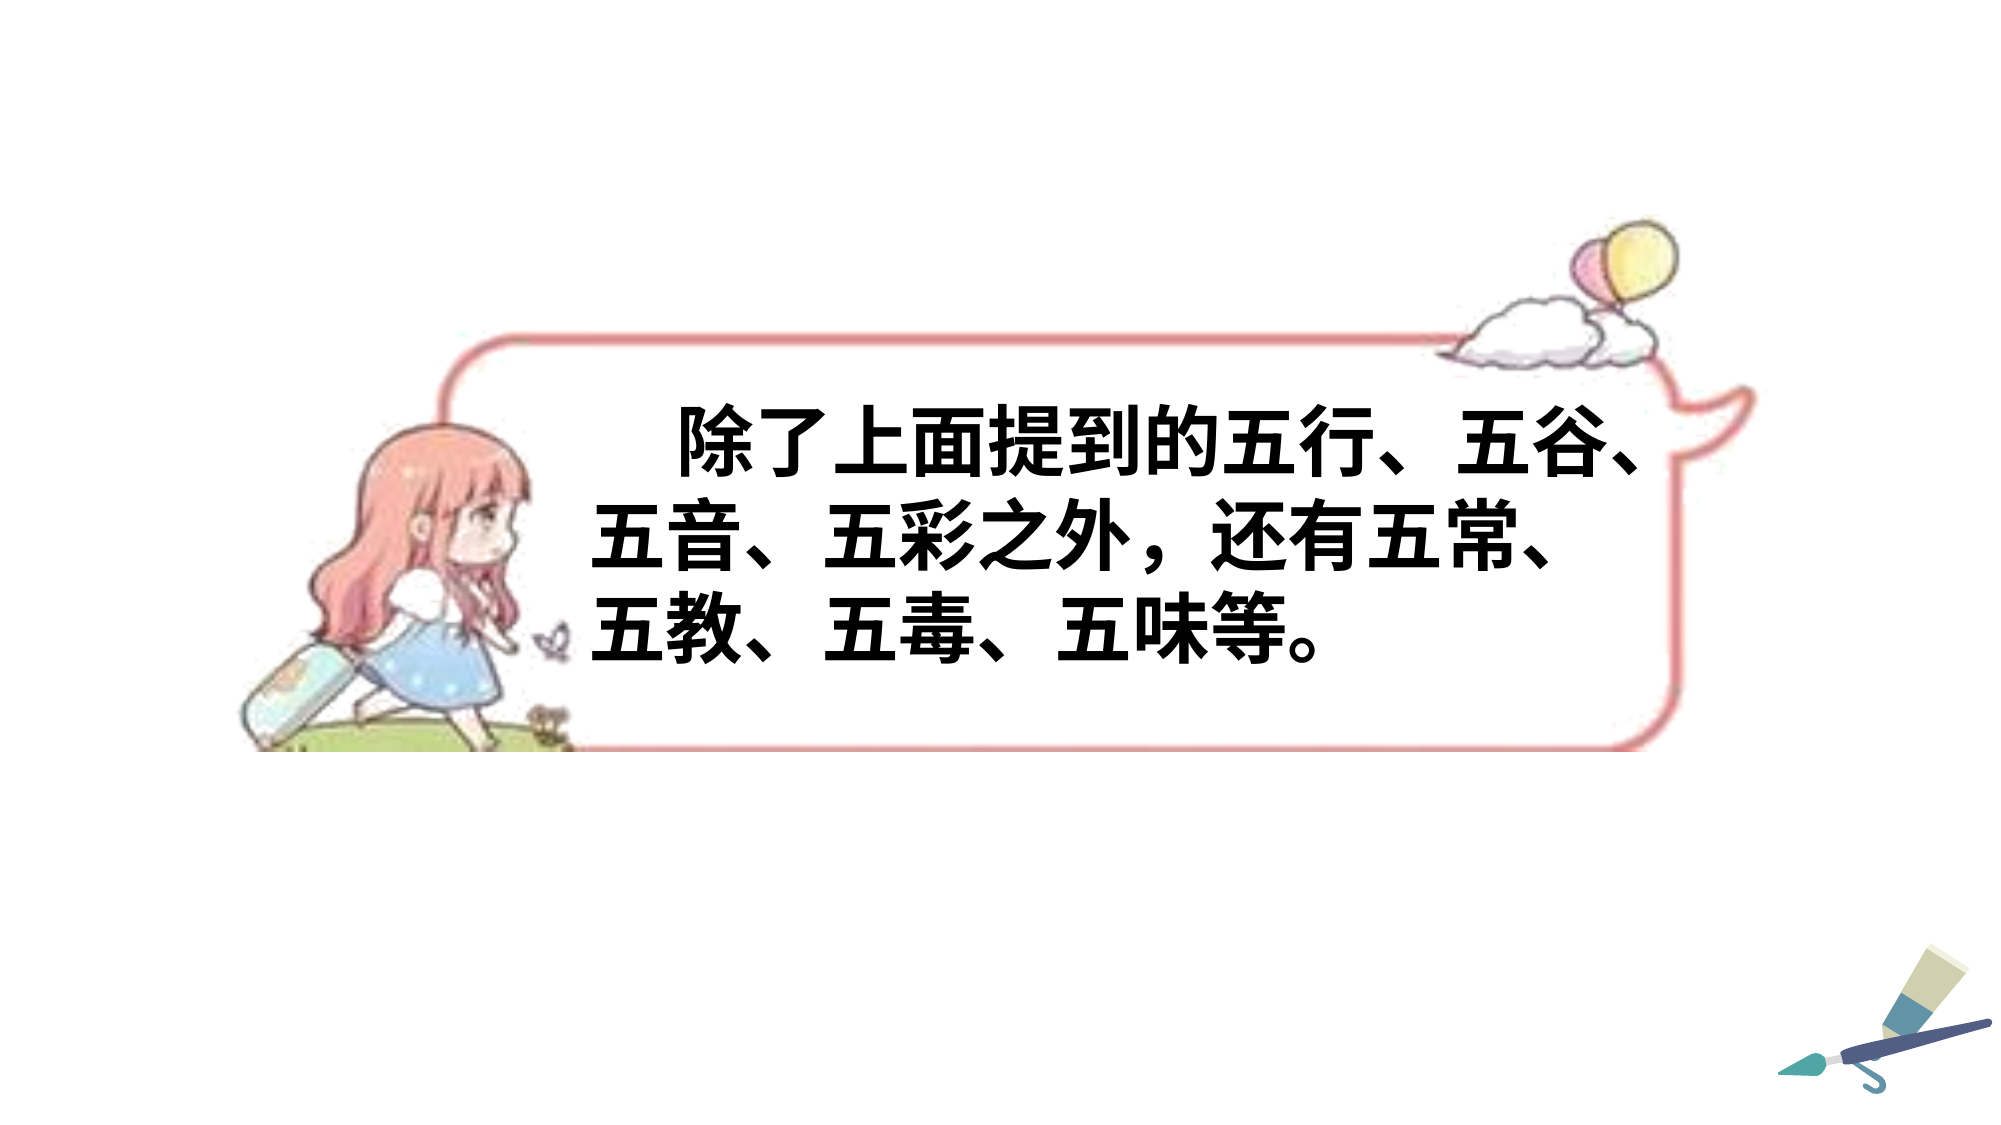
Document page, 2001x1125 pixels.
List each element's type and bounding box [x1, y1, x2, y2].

picture [85, 214, 1976, 752]
text_box [1811, 945, 1974, 1125]
